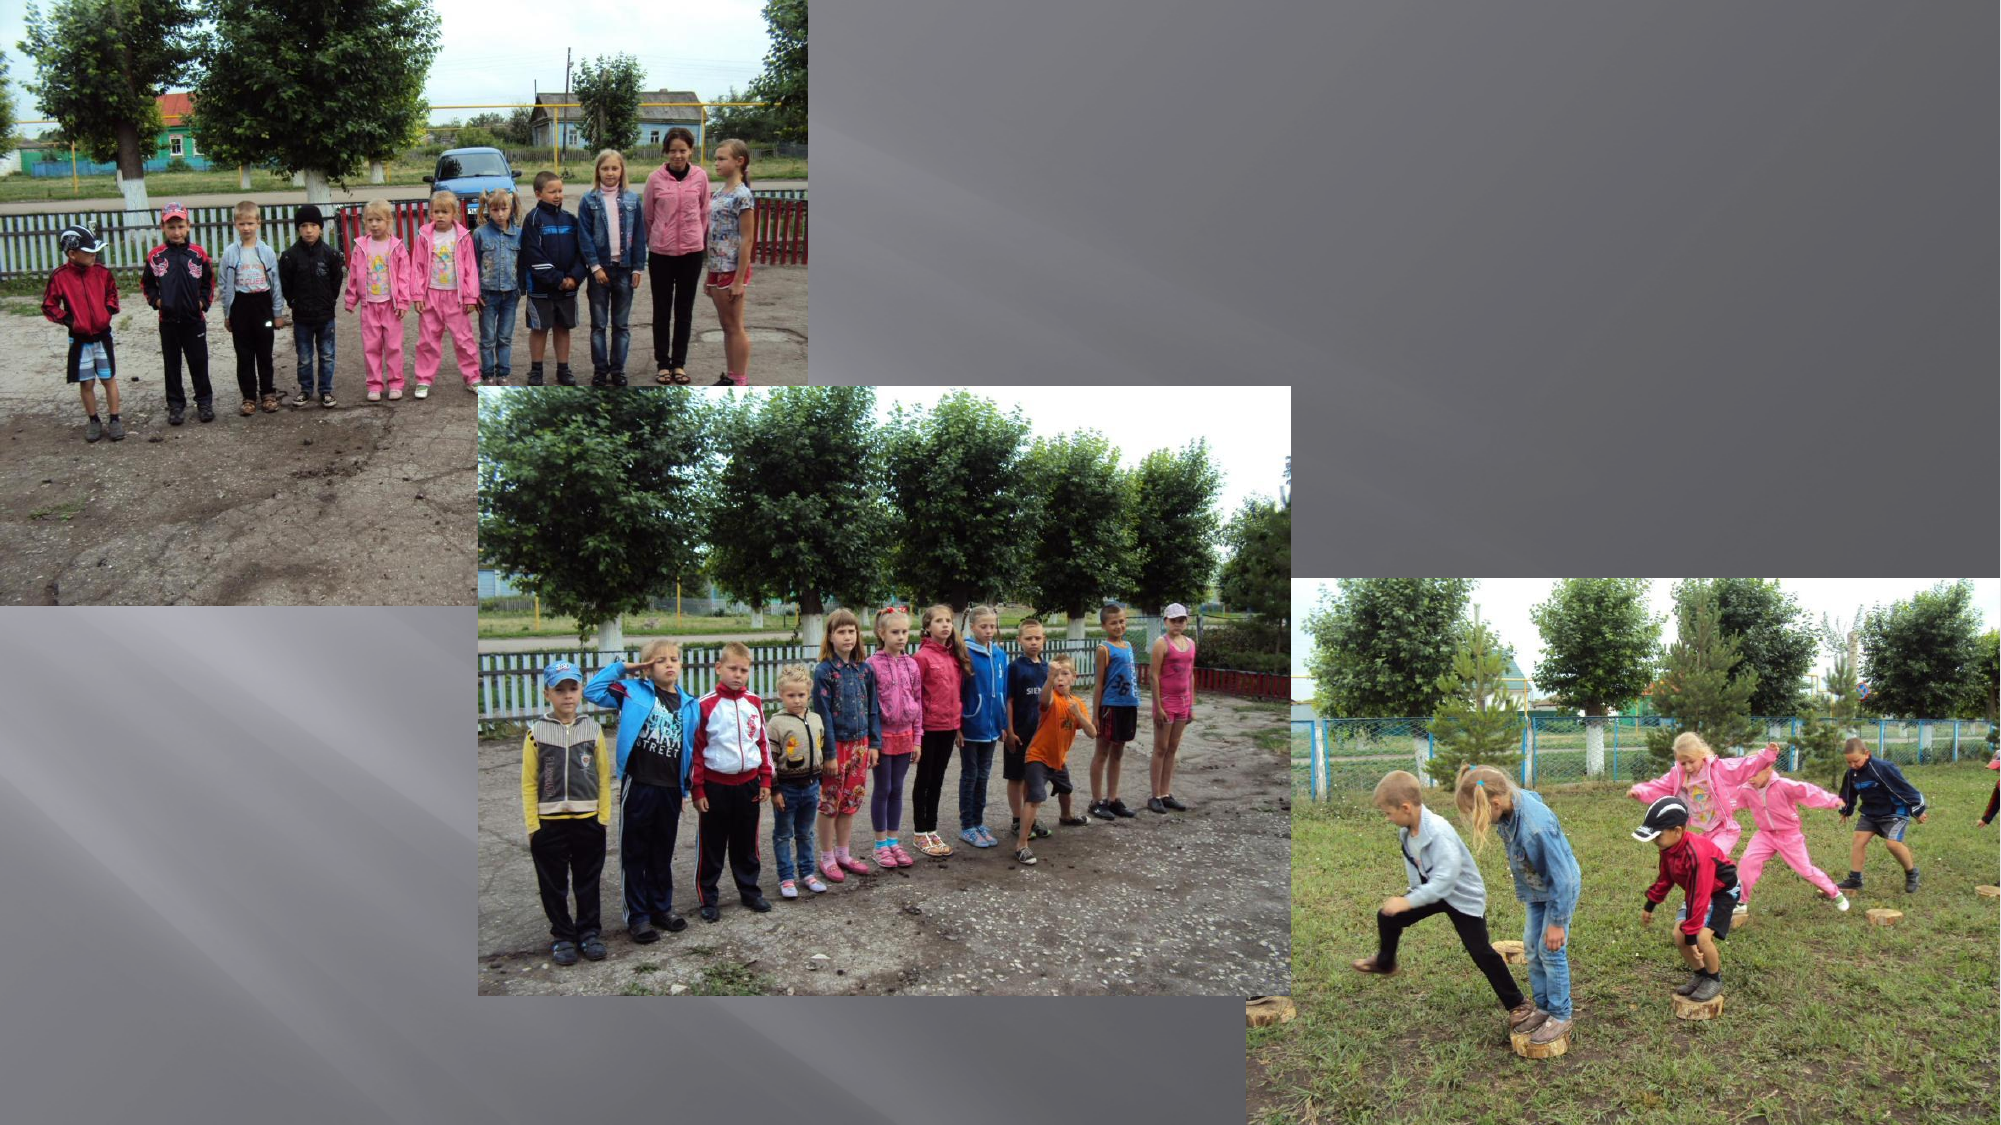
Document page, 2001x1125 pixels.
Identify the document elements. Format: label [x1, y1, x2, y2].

picture [0, 0, 1291, 997]
list [1246, 578, 2000, 1125]
